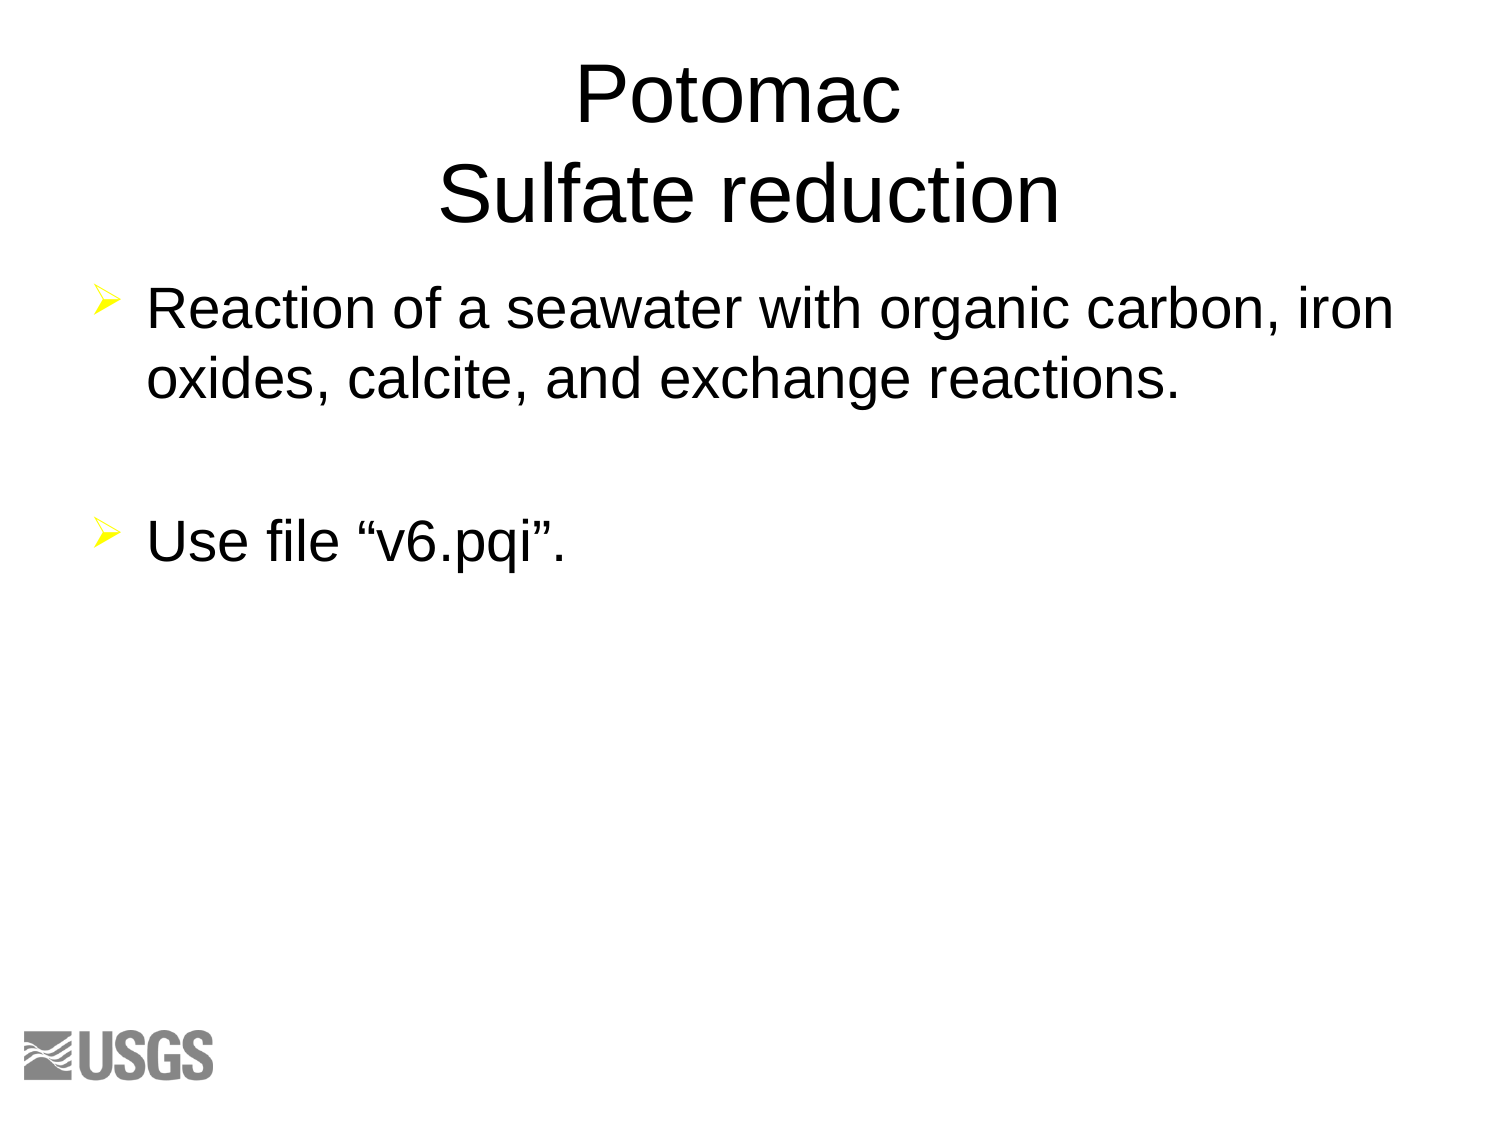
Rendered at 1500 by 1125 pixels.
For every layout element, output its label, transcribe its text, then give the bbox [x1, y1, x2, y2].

list Reaction of a seawater with organic carbon, iron oxides, calcite, and exchange reactions. Use file “v6.pqi”. [74, 262, 1426, 1006]
title Potomac Sulfate reduction [74, 44, 1426, 233]
